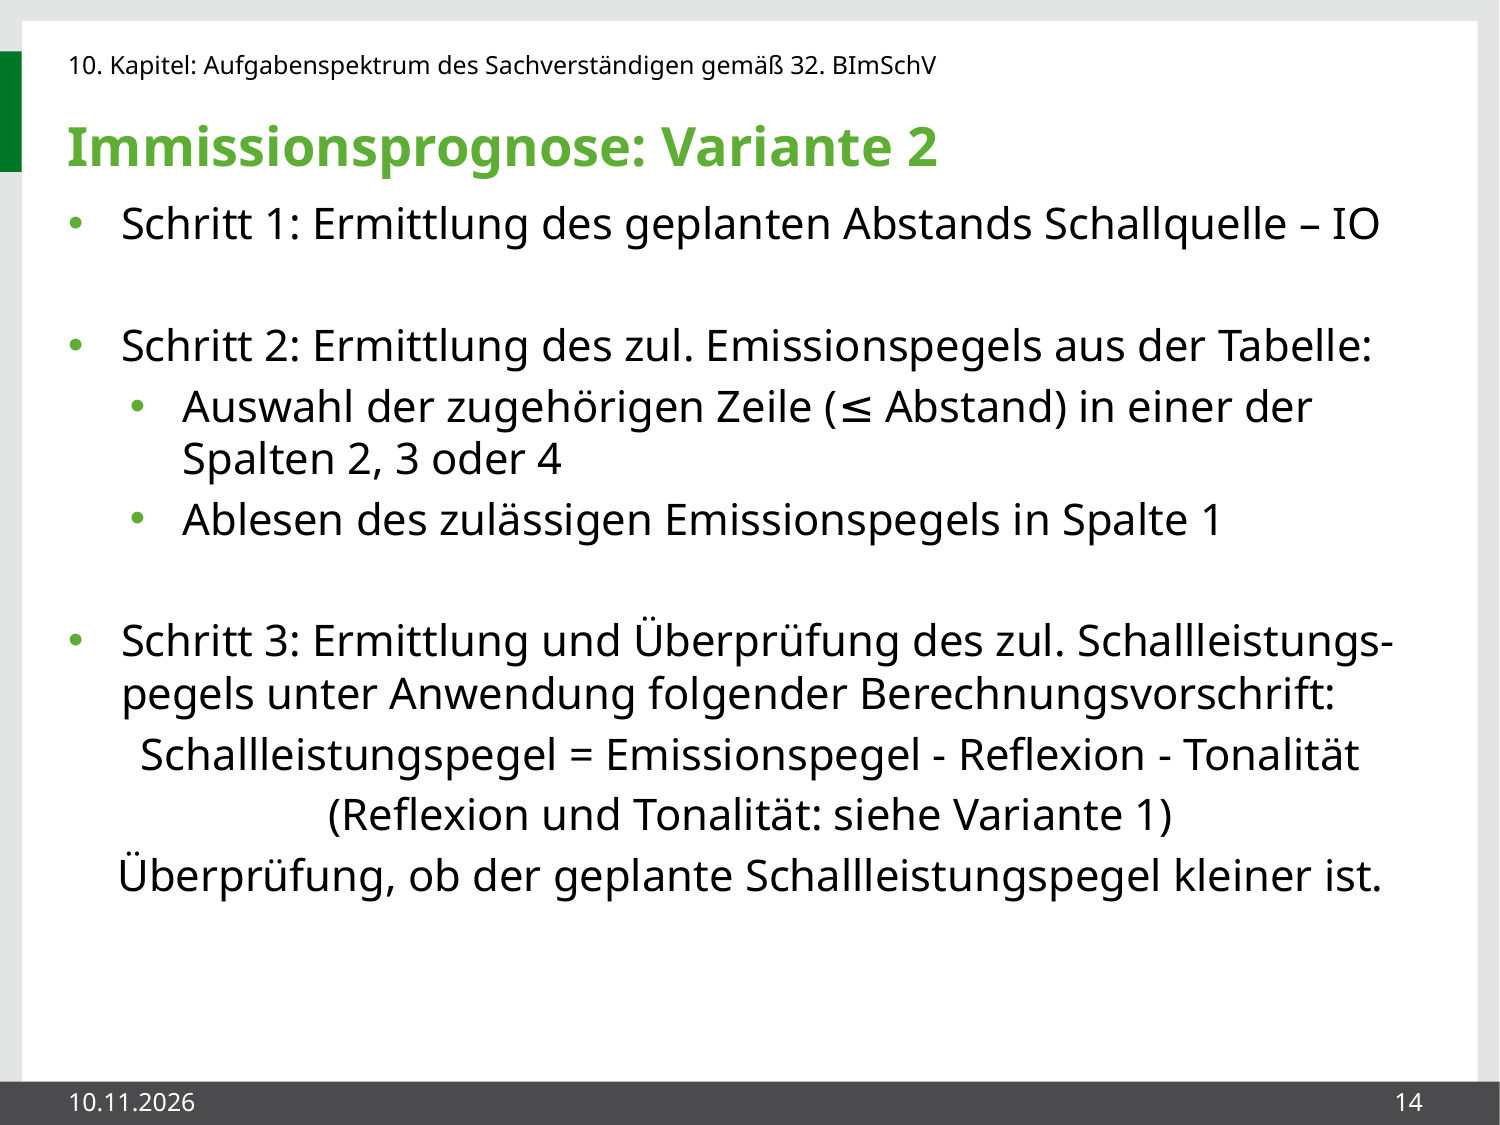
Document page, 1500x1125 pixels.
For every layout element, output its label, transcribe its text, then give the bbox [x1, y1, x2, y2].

title Immissionsprognose: Variante 2 [67, 77, 1427, 178]
slide_number 14 [1331, 1082, 1423, 1125]
list Schritt 1: Ermittlung des geplanten Abstands Schallquelle – IO Schritt 2: Ermittlung des zul. Emissionspegels aus der Tabelle: Auswahl der zugehörigen Zeile (≤ Abstand) in einer der Spalten 2, 3 oder 4 Ablesen des zulässigen Emissionspegels in Spalte 1 Schritt 3: Ermittlung und Überprüfung des zul. Schallleistungs-pegels unter Anwendung folgender Berechnungsvorschrift: Schallleistungspegel = Emissionspegel - Reflexion - Tonalität (Reflexion und Tonalität: siehe Variante 1) Überprüfung, ob der geplante Schallleistungspegel kleiner ist. [68, 196, 1436, 1047]
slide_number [68, 1082, 231, 1125]
